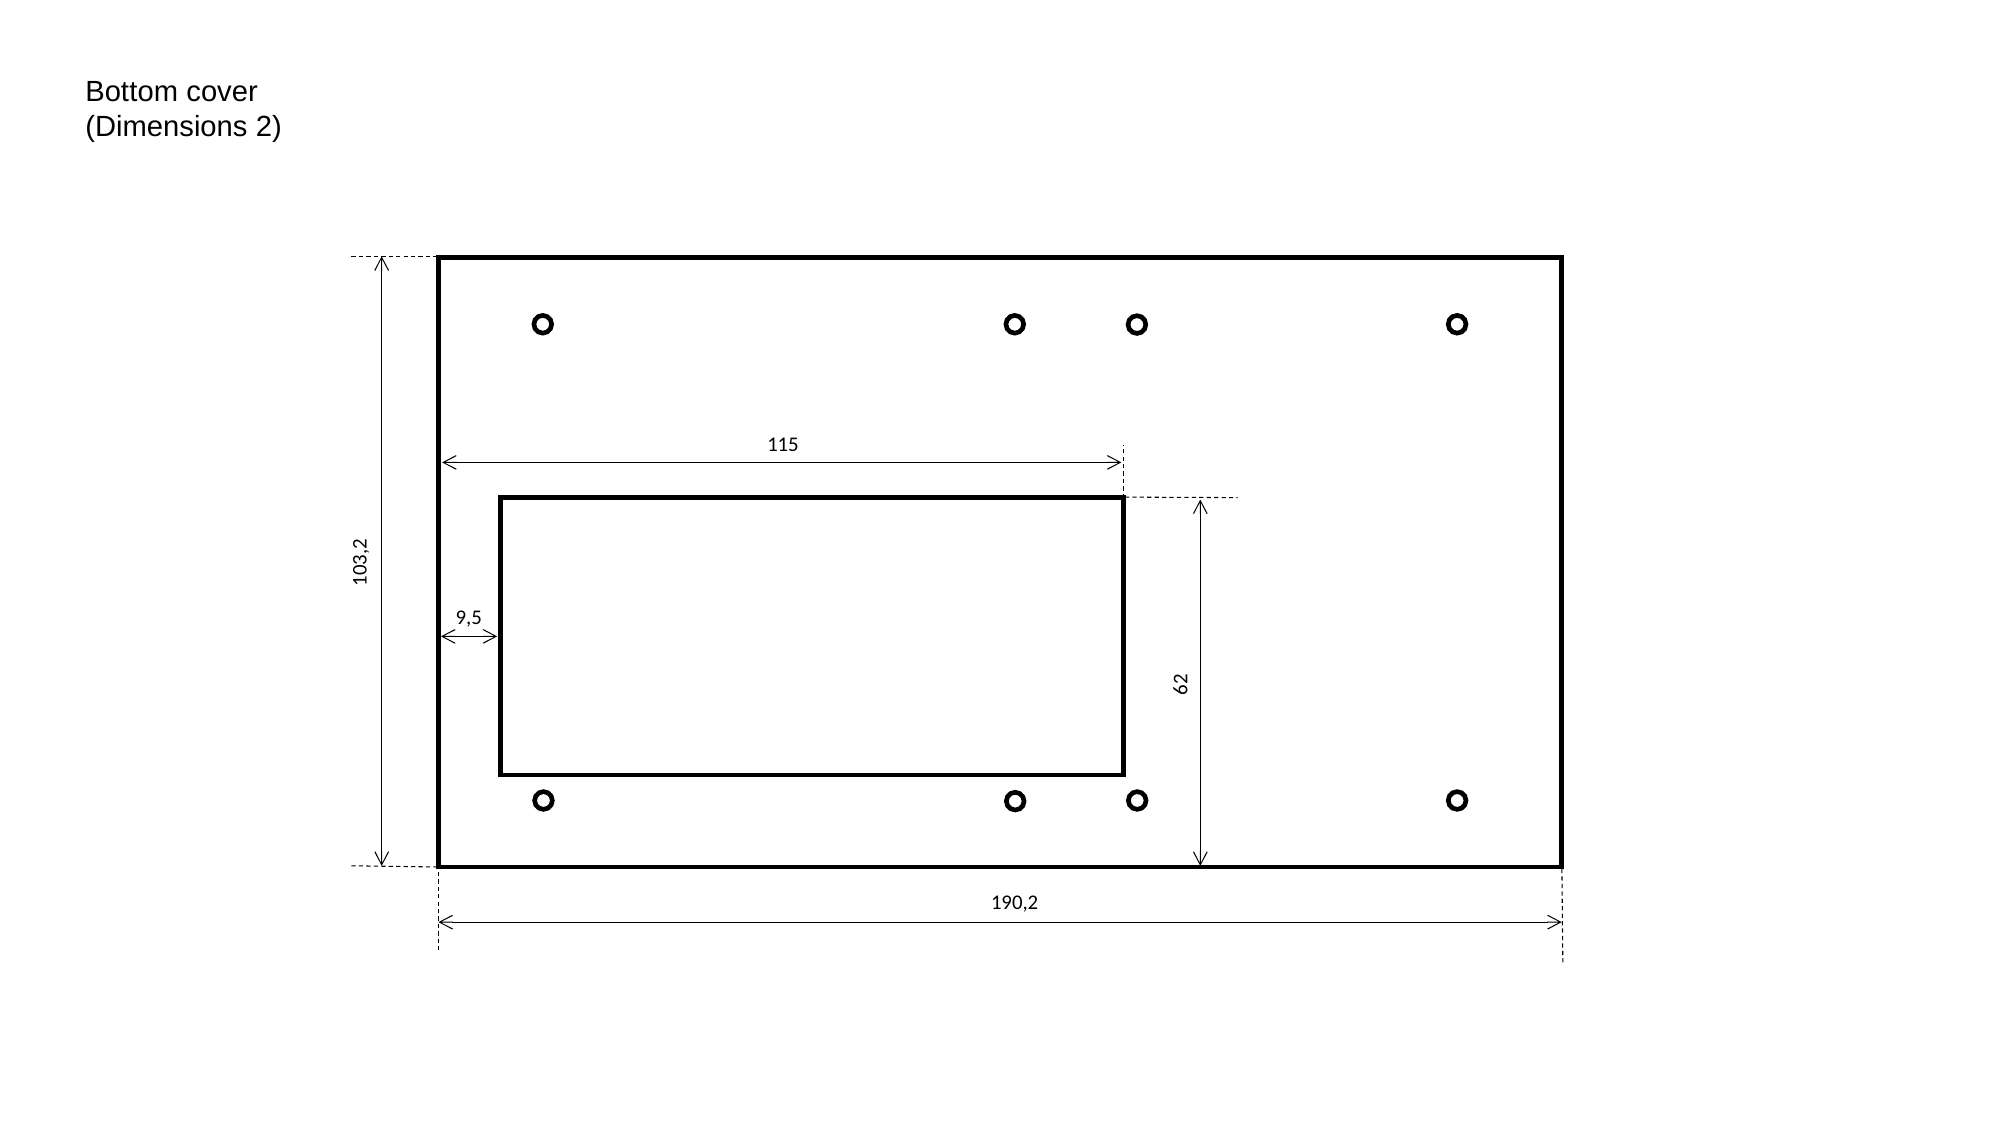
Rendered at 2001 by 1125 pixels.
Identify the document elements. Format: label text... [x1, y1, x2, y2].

text_box [1447, 314, 1468, 335]
text_box [437, 257, 1563, 868]
text_box [1127, 314, 1147, 335]
text_box [533, 790, 554, 811]
text_box Bottom cover (Dimensions 2) [70, 65, 733, 185]
text_box 190,2 [976, 881, 1054, 921]
text_box 103,2 [338, 524, 379, 602]
text_box [1127, 790, 1148, 811]
text_box 62 [1159, 655, 1199, 710]
text_box 115 [752, 423, 814, 462]
text_box [1004, 314, 1025, 335]
text_box [1005, 791, 1026, 812]
text_box 9,5 [440, 595, 511, 636]
text_box [1447, 790, 1468, 811]
text_box [532, 314, 553, 335]
text_box [499, 497, 1124, 776]
